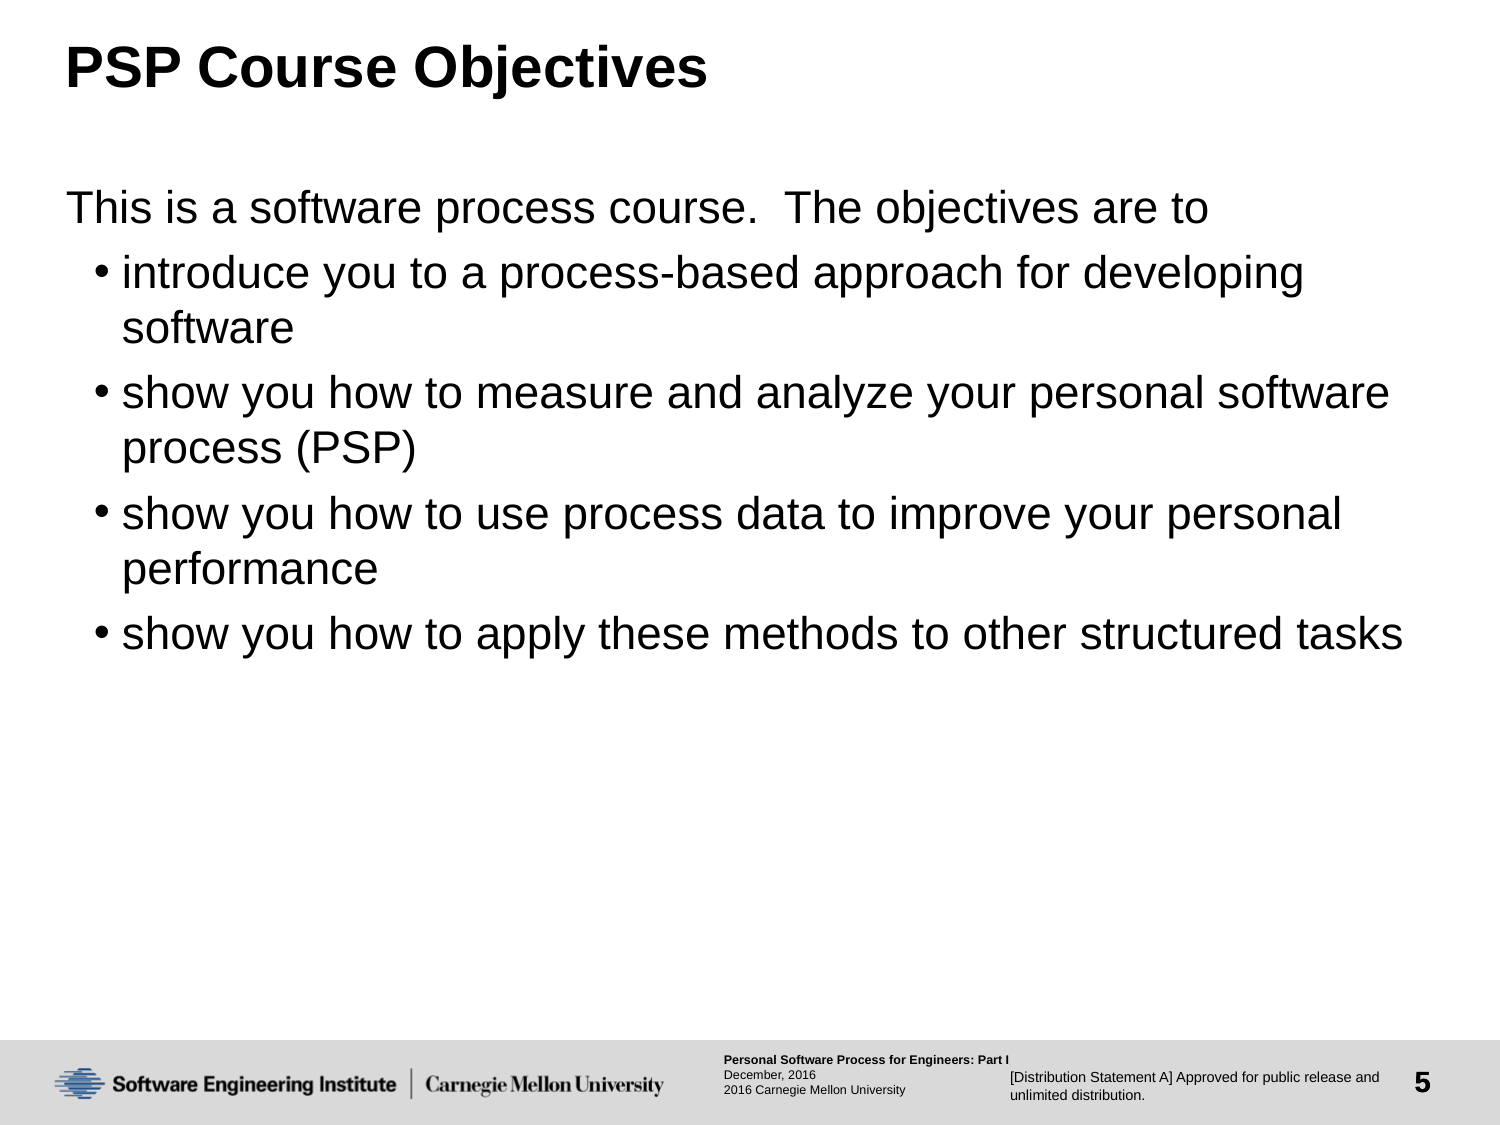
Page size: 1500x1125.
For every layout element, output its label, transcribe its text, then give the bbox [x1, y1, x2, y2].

list This is a software process course. The objectives are to introduce you to a process-based approach for developing software show you how to measure and analyze your personal software process (PSP) show you how to use process data to improve your personal performance show you how to apply these methods to other structured tasks [65, 177, 1431, 1000]
picture [46, 1061, 673, 1104]
title PSP Course Objectives [65, 37, 1313, 148]
